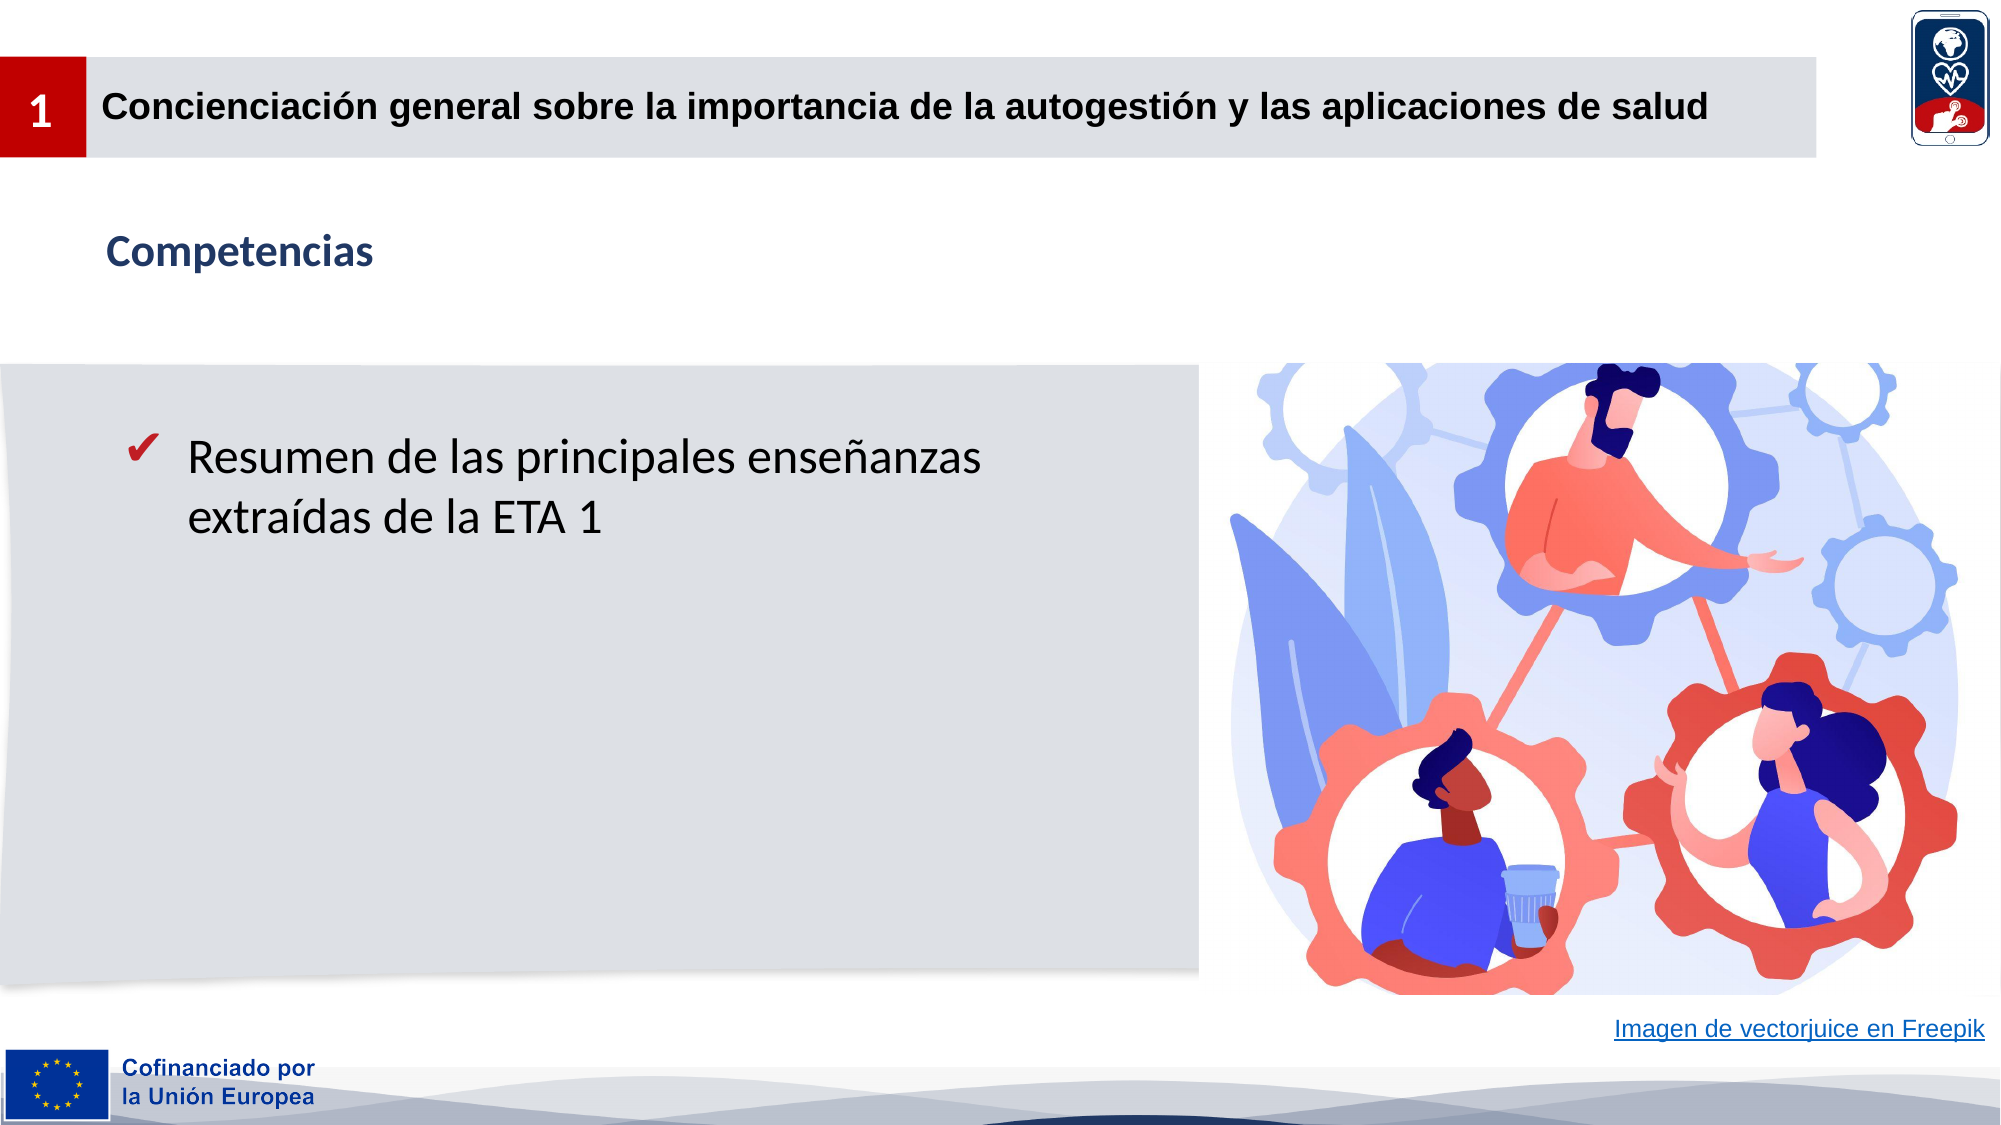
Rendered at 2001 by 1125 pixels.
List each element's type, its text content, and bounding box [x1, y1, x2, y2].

text_box Concienciación general sobre la importancia de la autogestión y las aplicaciones de salud [87, 57, 1817, 158]
text_box 1 [0, 56, 87, 158]
text_box Imagen de vectorjuice en Freepik [561, 1005, 2000, 1051]
text_box Resumen de las principales enseñanzas extraídas de la ETA 1 [97, 415, 1146, 583]
picture [1911, 10, 1990, 146]
picture [1198, 363, 2000, 995]
title Competencias [91, 201, 1817, 303]
picture [0, 1044, 2001, 1125]
